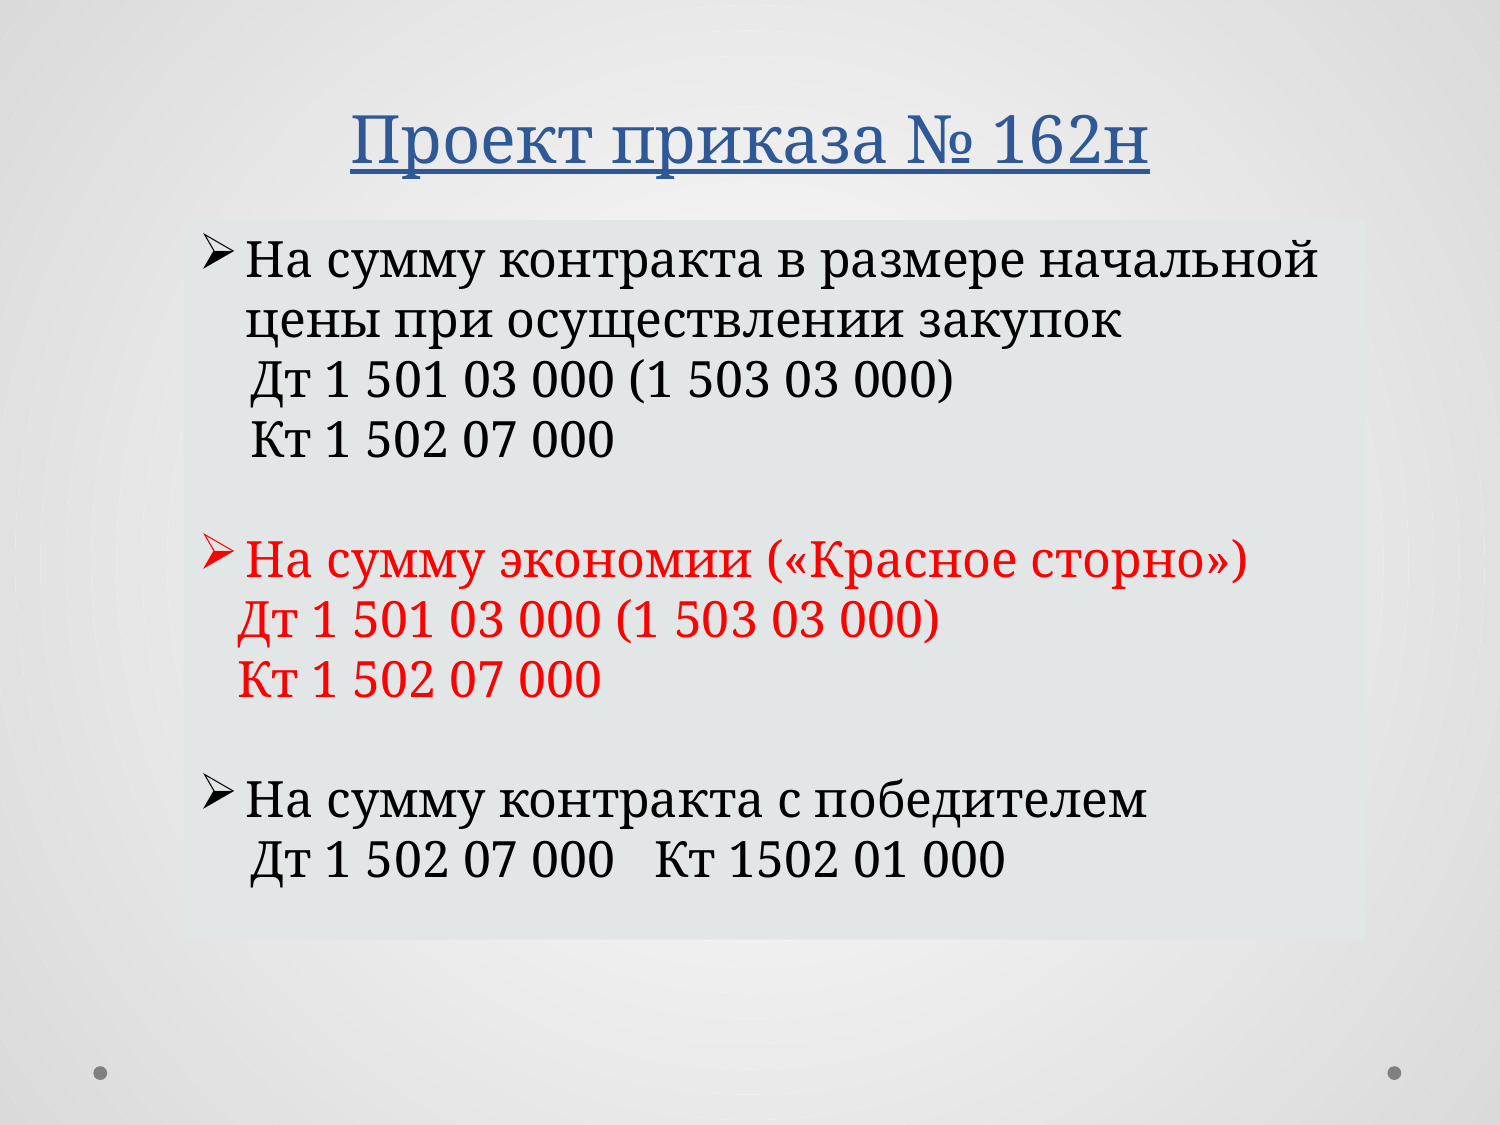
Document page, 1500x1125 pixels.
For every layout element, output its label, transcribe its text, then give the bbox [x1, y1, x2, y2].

title Проект приказа № 162н [75, 90, 1425, 185]
text_box На сумму контракта в размере начальной цены при осуществлении закупок Дт 1 501 03 000 (1 503 03 000) Кт 1 502 07 000 На сумму экономии («Красное сторно») Дт 1 501 03 000 (1 503 03 000) Кт 1 502 07 000 На сумму контракта с победителем Дт 1 502 07 000 Кт 1502 01 000 [183, 219, 1366, 940]
